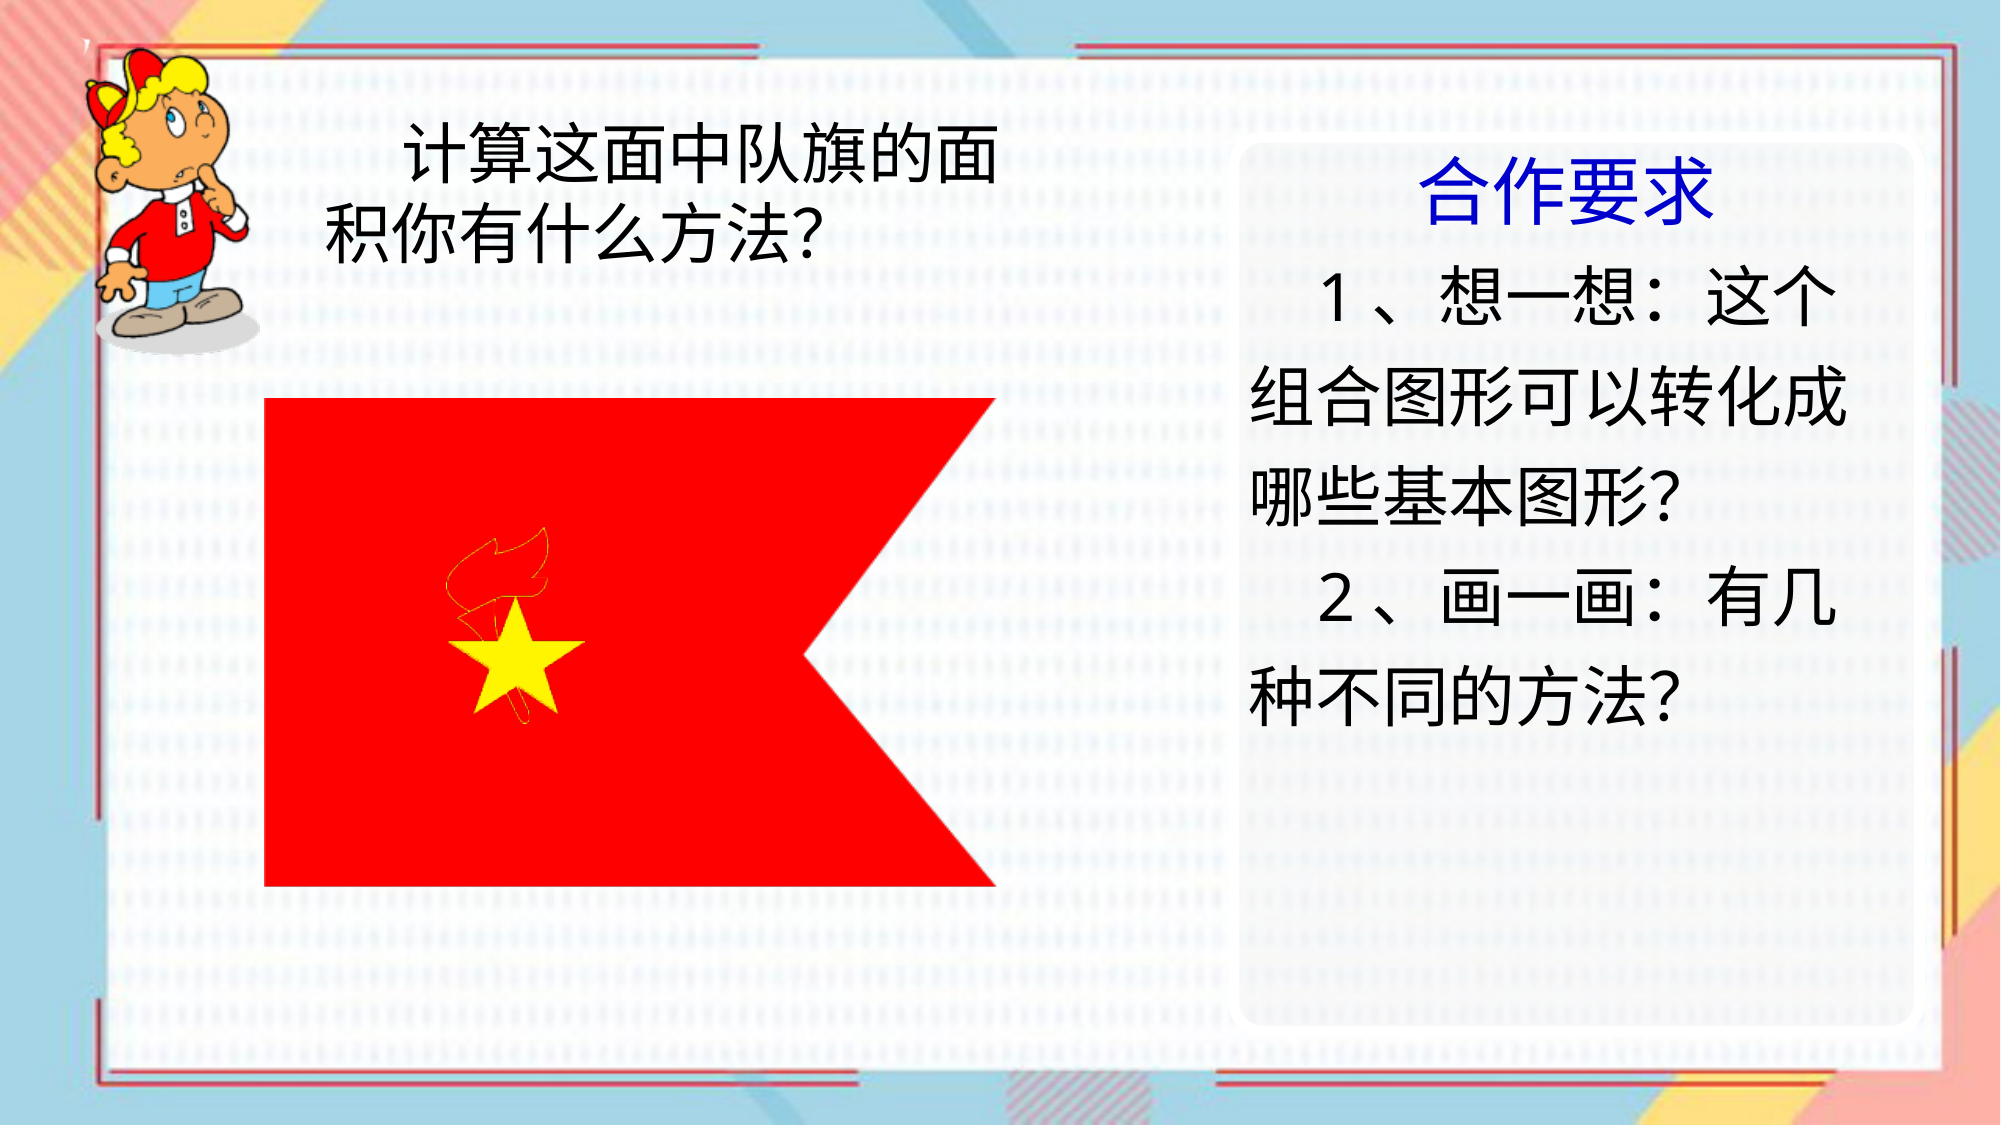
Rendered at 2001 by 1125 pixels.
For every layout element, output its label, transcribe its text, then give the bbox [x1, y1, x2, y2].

text_box 计算这面中队旗的面积你有什么方法？ [310, 104, 1033, 280]
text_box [264, 398, 1023, 904]
picture [0, 0, 2001, 1125]
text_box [1233, 137, 1920, 1032]
